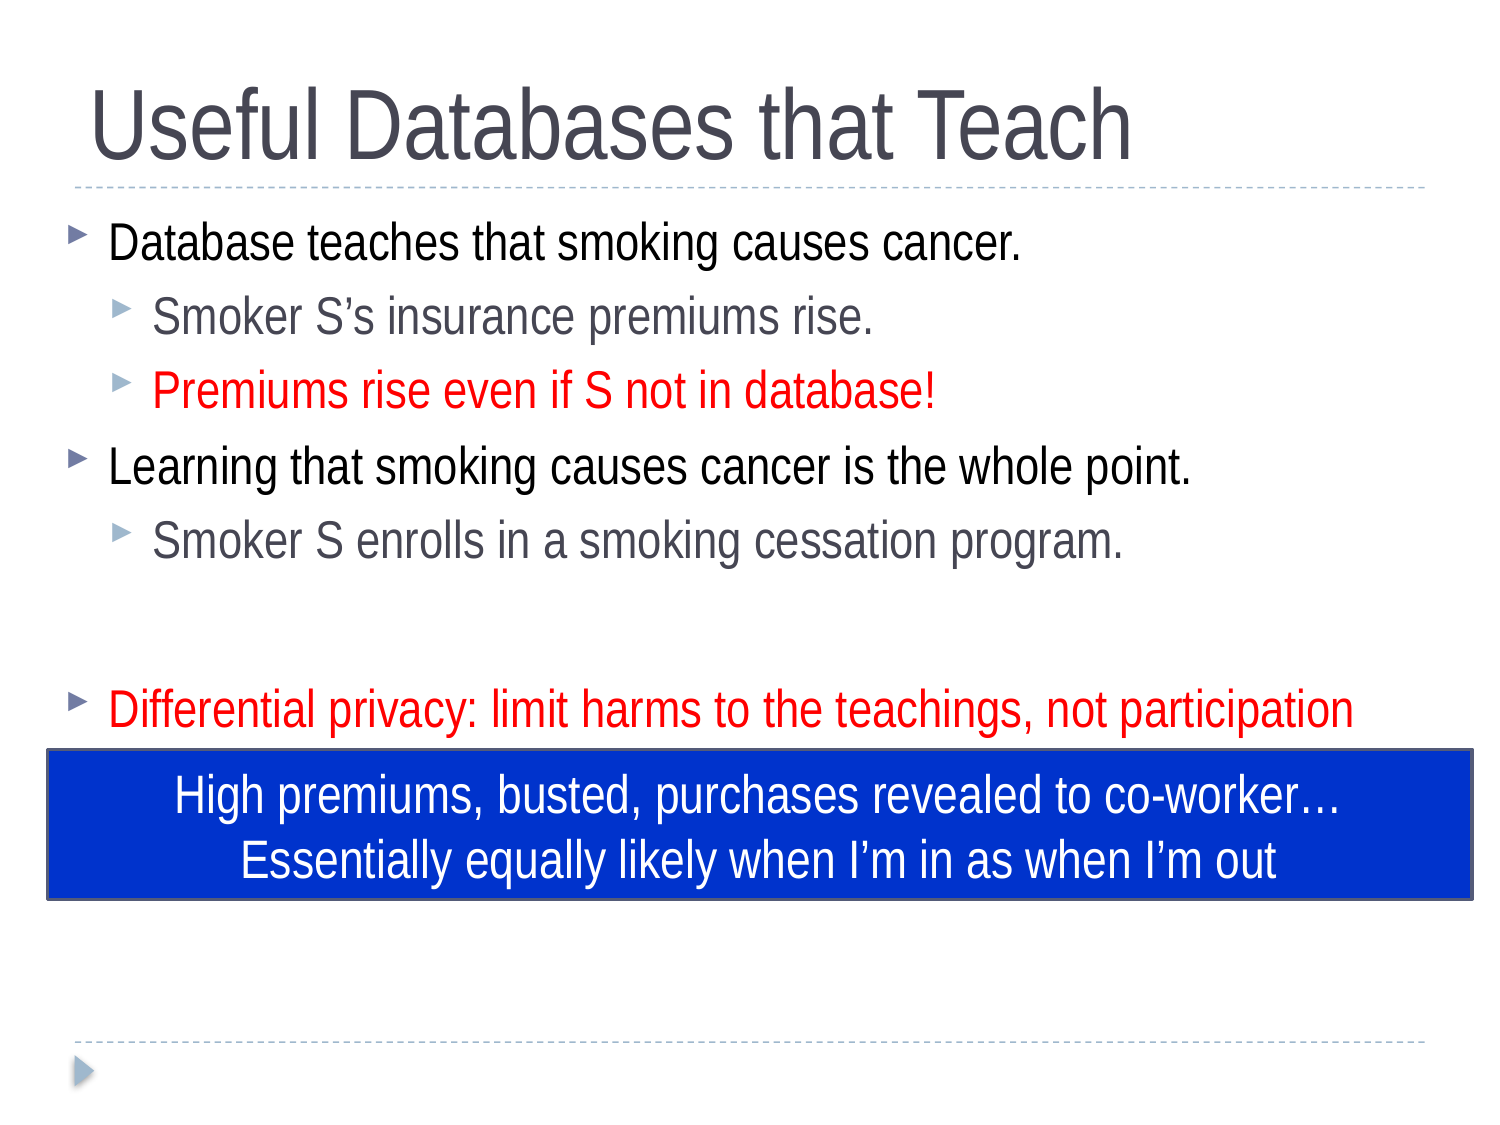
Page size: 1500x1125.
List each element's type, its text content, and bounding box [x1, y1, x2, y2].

title Useful Databases that Teach [75, 24, 1425, 188]
list Database teaches that smoking causes cancer. Smoker S’s insurance premiums rise. Premiums rise even if S not in database! Learning that smoking causes cancer is the whole point. Smoker S enrolls in a smoking cessation program. Differential privacy: limit harms to the teachings, not participation [50, 200, 1475, 750]
text_box High premiums, busted, purchases revealed to co-worker… Essentially equally likely when I’m in as when I’m out [46, 748, 1474, 901]
